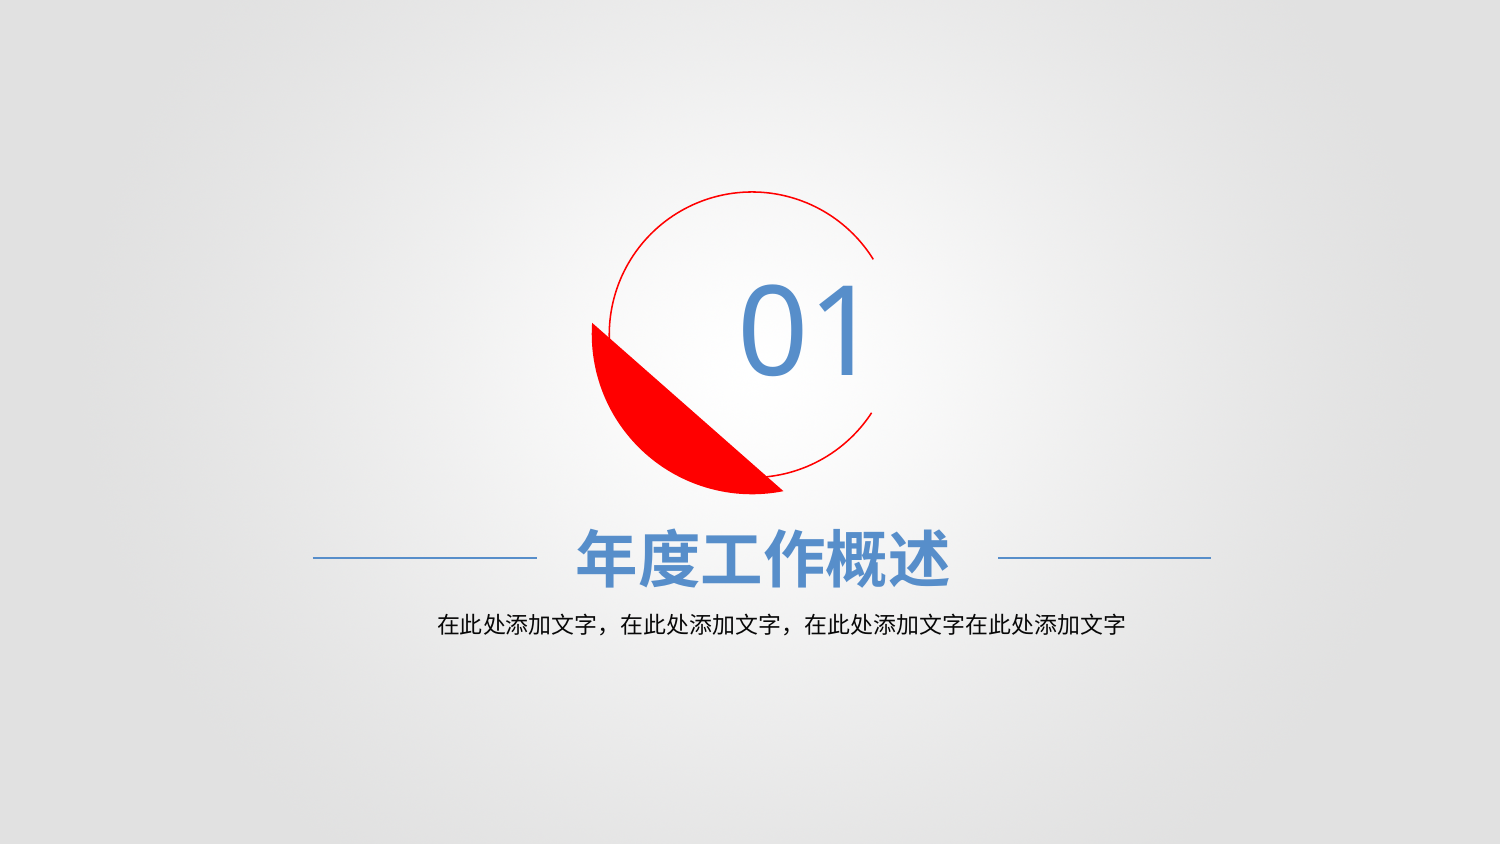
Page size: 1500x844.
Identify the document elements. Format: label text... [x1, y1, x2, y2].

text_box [591, 173, 913, 495]
text_box 在此处添加文字，在此处添加文字，在此处添加文字在此处添加文字 [402, 603, 1162, 646]
picture [0, 0, 1500, 844]
text_box 年度工作概述 [561, 512, 969, 603]
